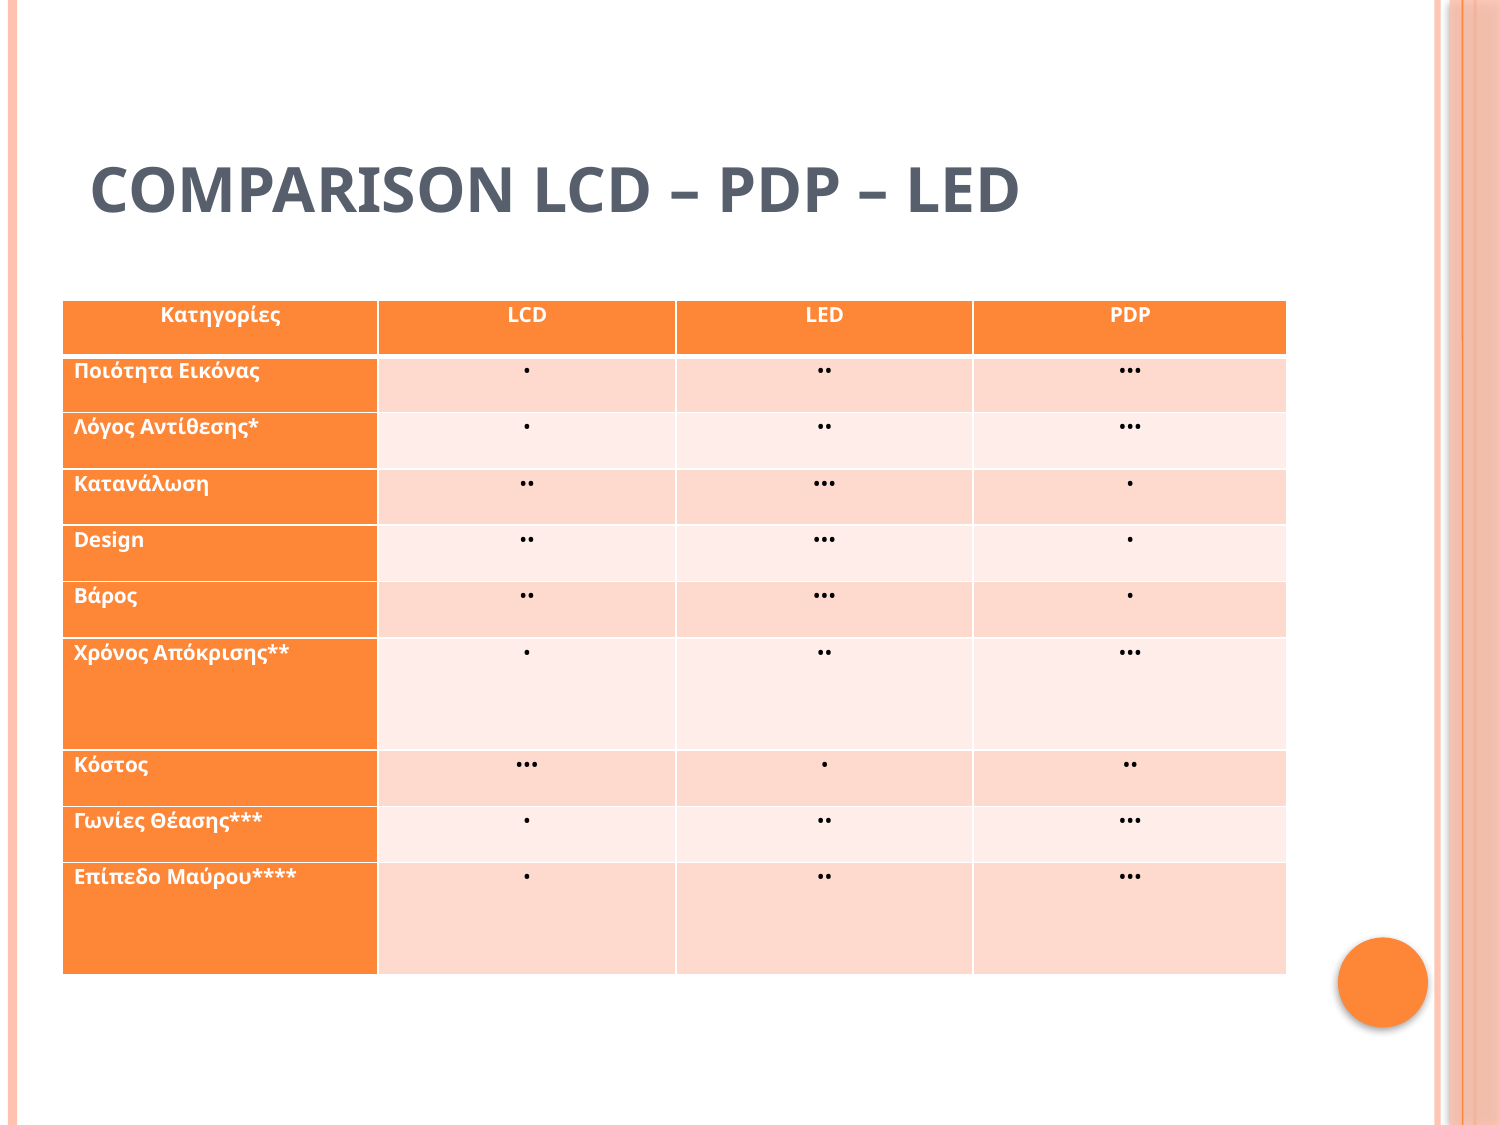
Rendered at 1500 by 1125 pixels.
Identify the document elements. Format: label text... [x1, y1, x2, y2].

table_cell • [379, 863, 675, 974]
table_cell Κατανάλωση [63, 470, 377, 524]
table_cell •• [379, 582, 675, 637]
table_header Κατηγορίες [63, 301, 377, 354]
table_cell ••• [974, 359, 1286, 412]
table_cell •• [677, 863, 972, 974]
table_cell • [379, 807, 675, 862]
table_cell •• [677, 807, 972, 862]
table_cell ••• [379, 751, 675, 806]
table_cell •• [677, 639, 972, 749]
table_cell • [974, 582, 1286, 637]
table_cell ••• [677, 582, 972, 637]
table_cell •• [379, 470, 675, 524]
table_cell Επίπεδο Μαύρου**** [63, 863, 377, 974]
table_cell ••• [974, 807, 1286, 862]
table_cell • [677, 751, 972, 806]
table_cell • [974, 470, 1286, 524]
table_cell ••• [974, 863, 1286, 974]
table_cell ••• [974, 639, 1286, 749]
table_cell ••• [974, 413, 1286, 468]
table_cell • [379, 639, 675, 749]
table_cell Βάρος [63, 582, 377, 637]
table_cell •• [379, 526, 675, 581]
table_header LCD [379, 301, 675, 354]
table_cell •• [677, 413, 972, 468]
table_cell ••• [677, 526, 972, 581]
table_cell Ποιότητα Εικόνας [63, 359, 377, 412]
table_cell •• [677, 359, 972, 412]
table_cell Λόγος Αντίθεσης* [63, 413, 377, 468]
table_header PDP [974, 301, 1286, 354]
table_cell • [974, 526, 1286, 581]
table_cell Κόστος [63, 751, 377, 806]
table_cell Γωνίες Θέασης*** [63, 807, 377, 862]
table_cell Design [63, 526, 377, 581]
table_cell Χρόνος Απόκρισης** [63, 639, 377, 749]
title Comparison LCD – PDP – LED [75, 45, 1300, 233]
table_cell • [379, 359, 675, 412]
table_cell ••• [677, 470, 972, 524]
table_cell •• [974, 751, 1286, 806]
table_cell • [379, 413, 675, 468]
table_header LED [677, 301, 972, 354]
